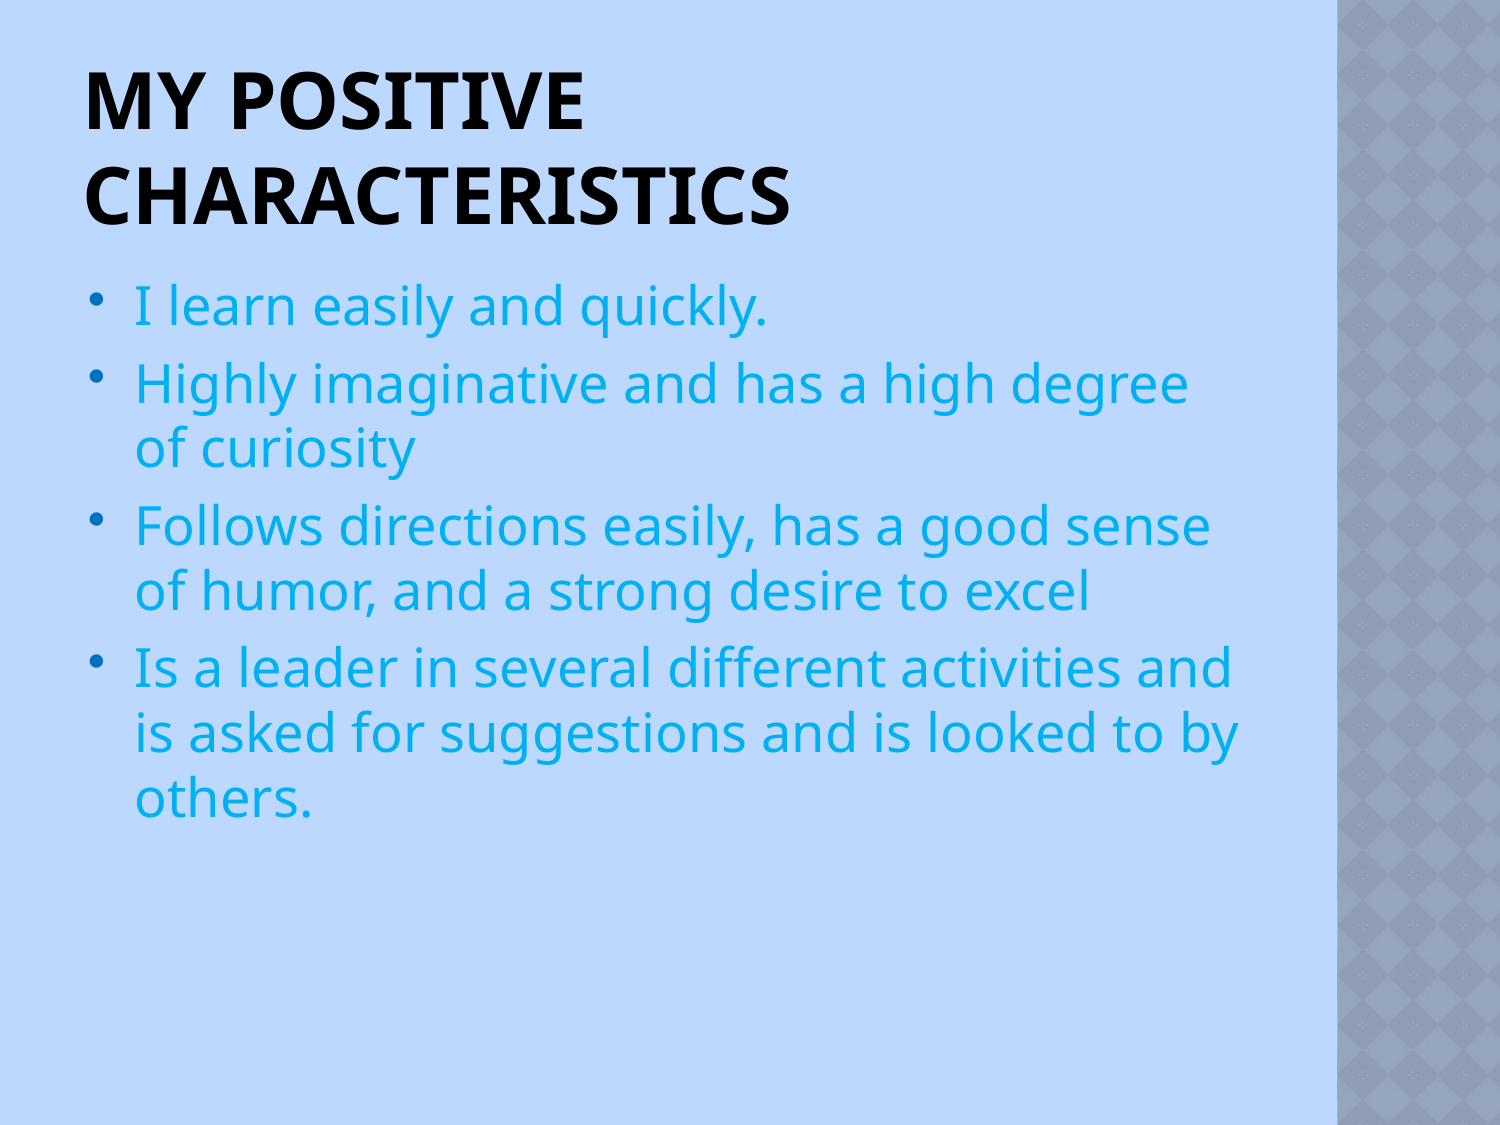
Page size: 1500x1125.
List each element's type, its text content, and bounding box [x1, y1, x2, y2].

title My Positive Characteristics [75, 52, 1263, 240]
list I learn easily and quickly. Highly imaginative and has a high degree of curiosity Follows directions easily, has a good sense of humor, and a strong desire to excel Is a leader in several different activities and is asked for suggestions and is looked to by others. [75, 264, 1263, 1059]
